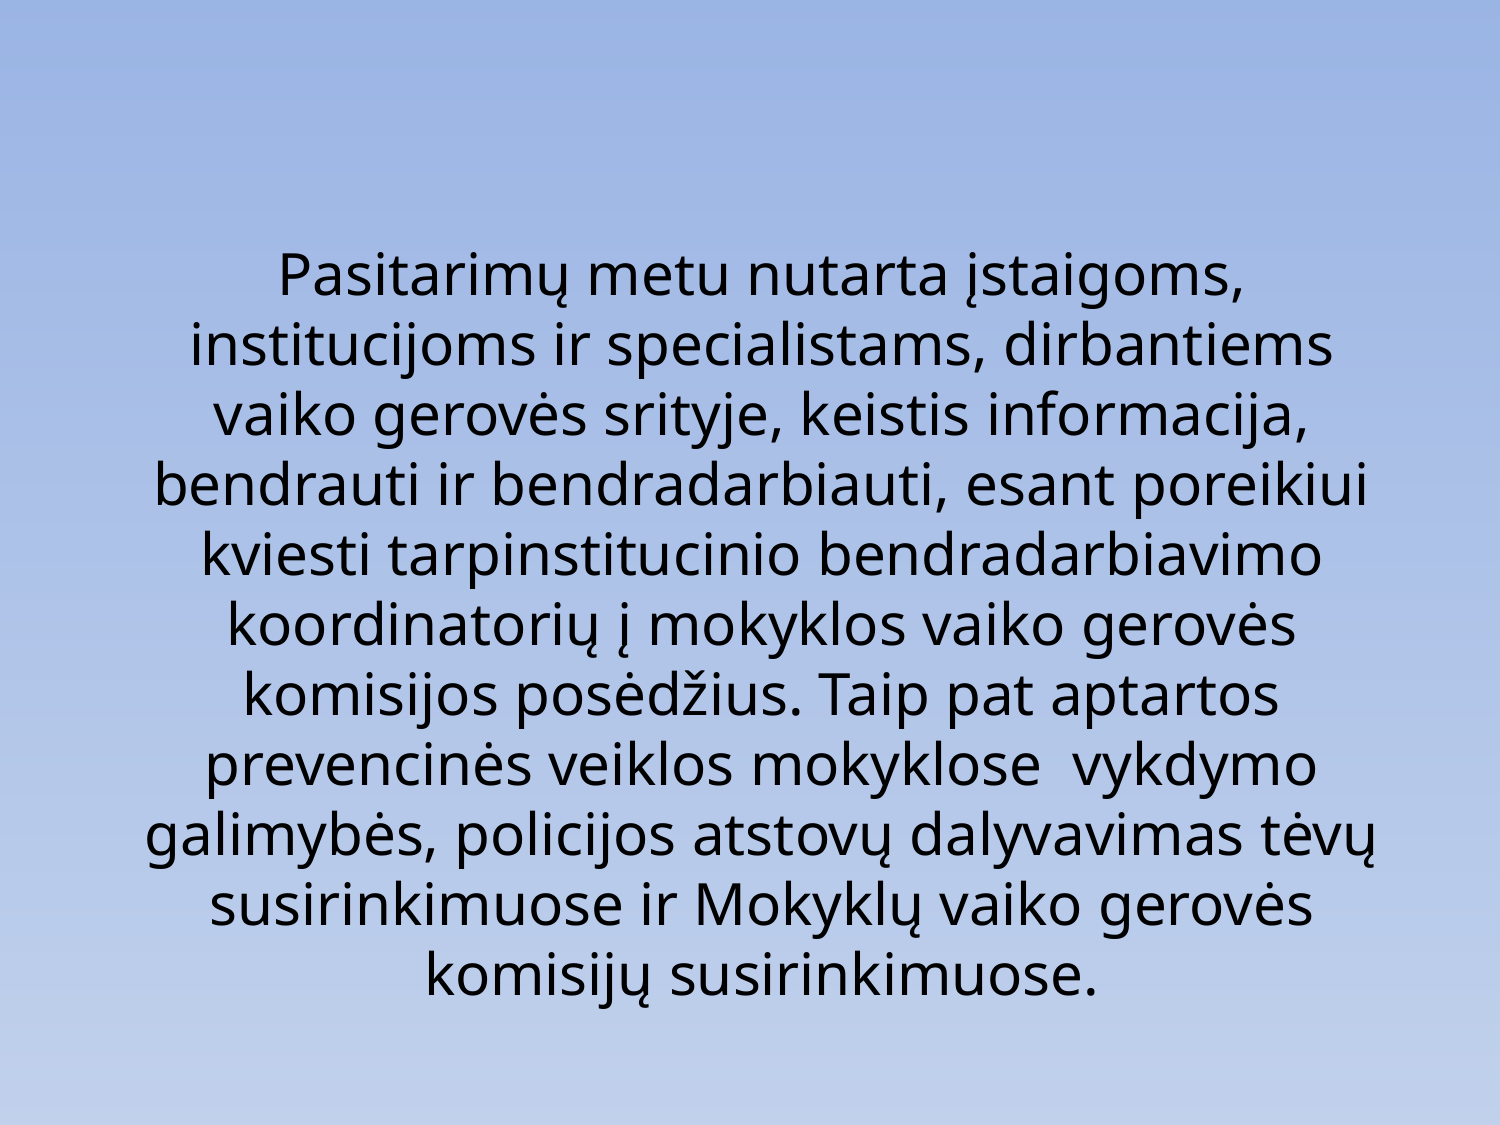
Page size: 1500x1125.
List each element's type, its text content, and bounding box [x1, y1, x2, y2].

text_box Pasitarimų metu nutarta įstaigoms, institucijoms ir specialistams, dirbantiems vaiko gerovės srityje, keistis informacija, bendrauti ir bendradarbiauti, esant poreikiui kviesti tarpinstitucinio bendradarbiavimo koordinatorių į mokyklos vaiko gerovės komisijos posėdžius. Taip pat aptartos prevencinės veiklos mokyklose vykdymo galimybės, policijos atstovų dalyvavimas tėvų susirinkimuose ir Mokyklų vaiko gerovės komisijų susirinkimuose. [100, 90, 1424, 1015]
